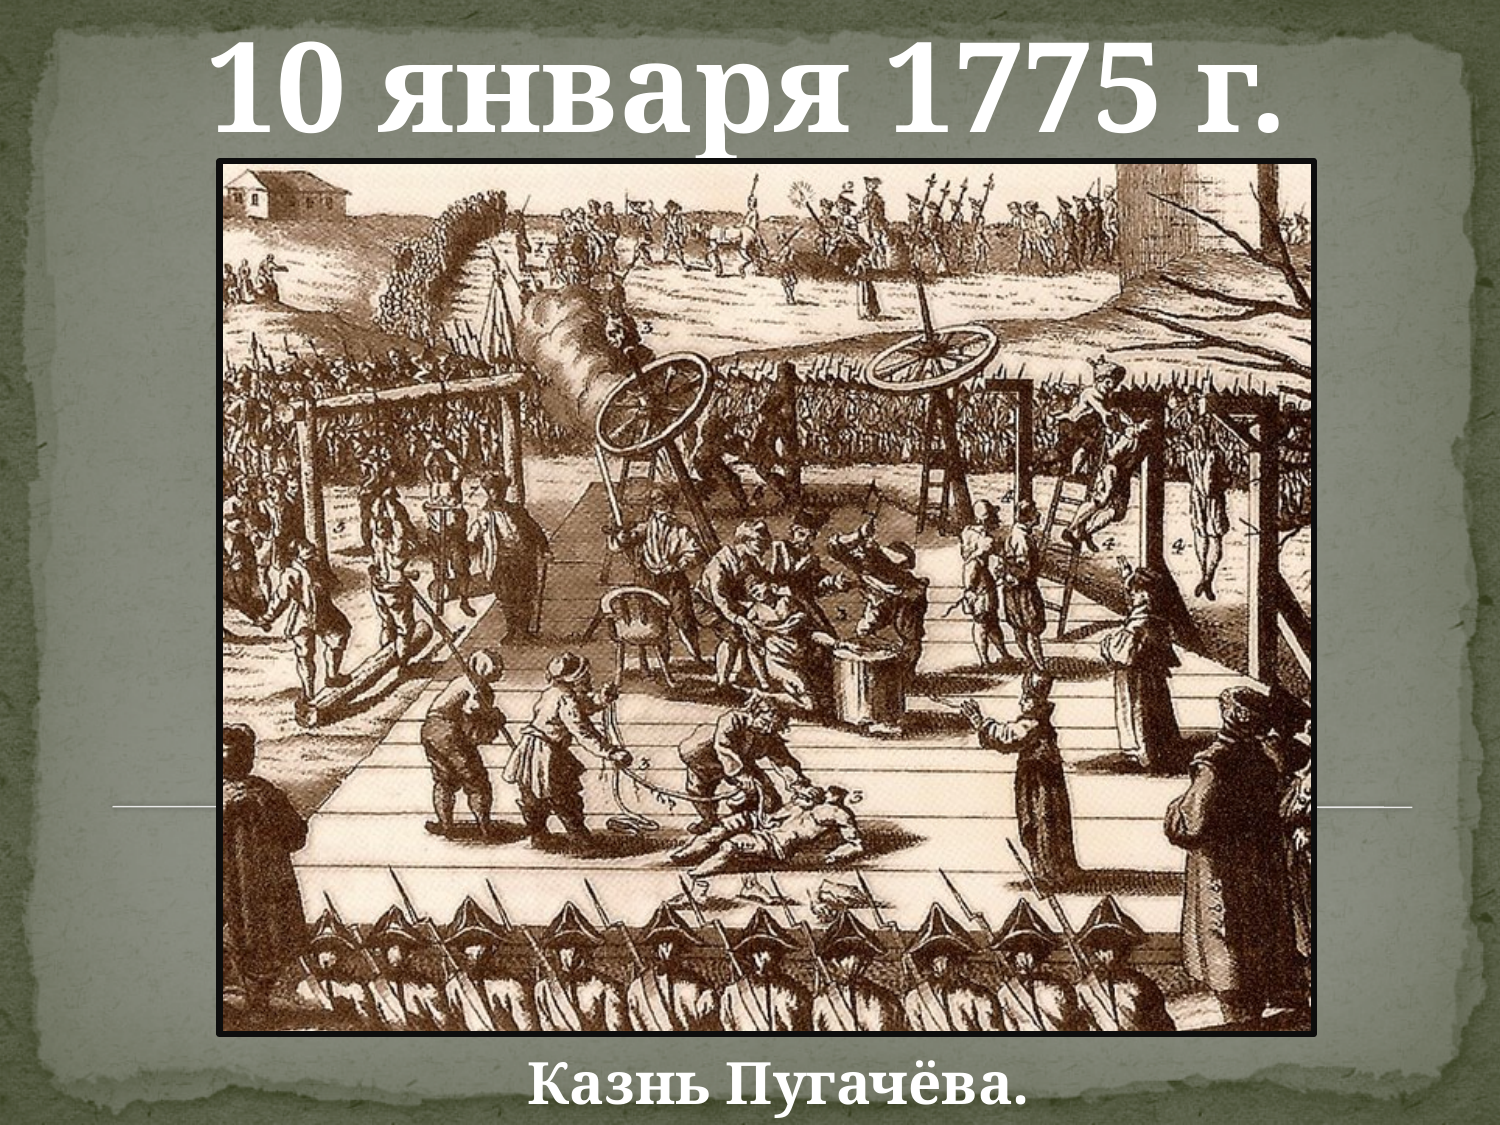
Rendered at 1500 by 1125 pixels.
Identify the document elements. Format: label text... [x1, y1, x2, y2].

text_box Казнь Пугачёва. [328, 1039, 1231, 1124]
text_box 10 января 1775 г. [191, 0, 1336, 165]
picture [223, 164, 1312, 1033]
